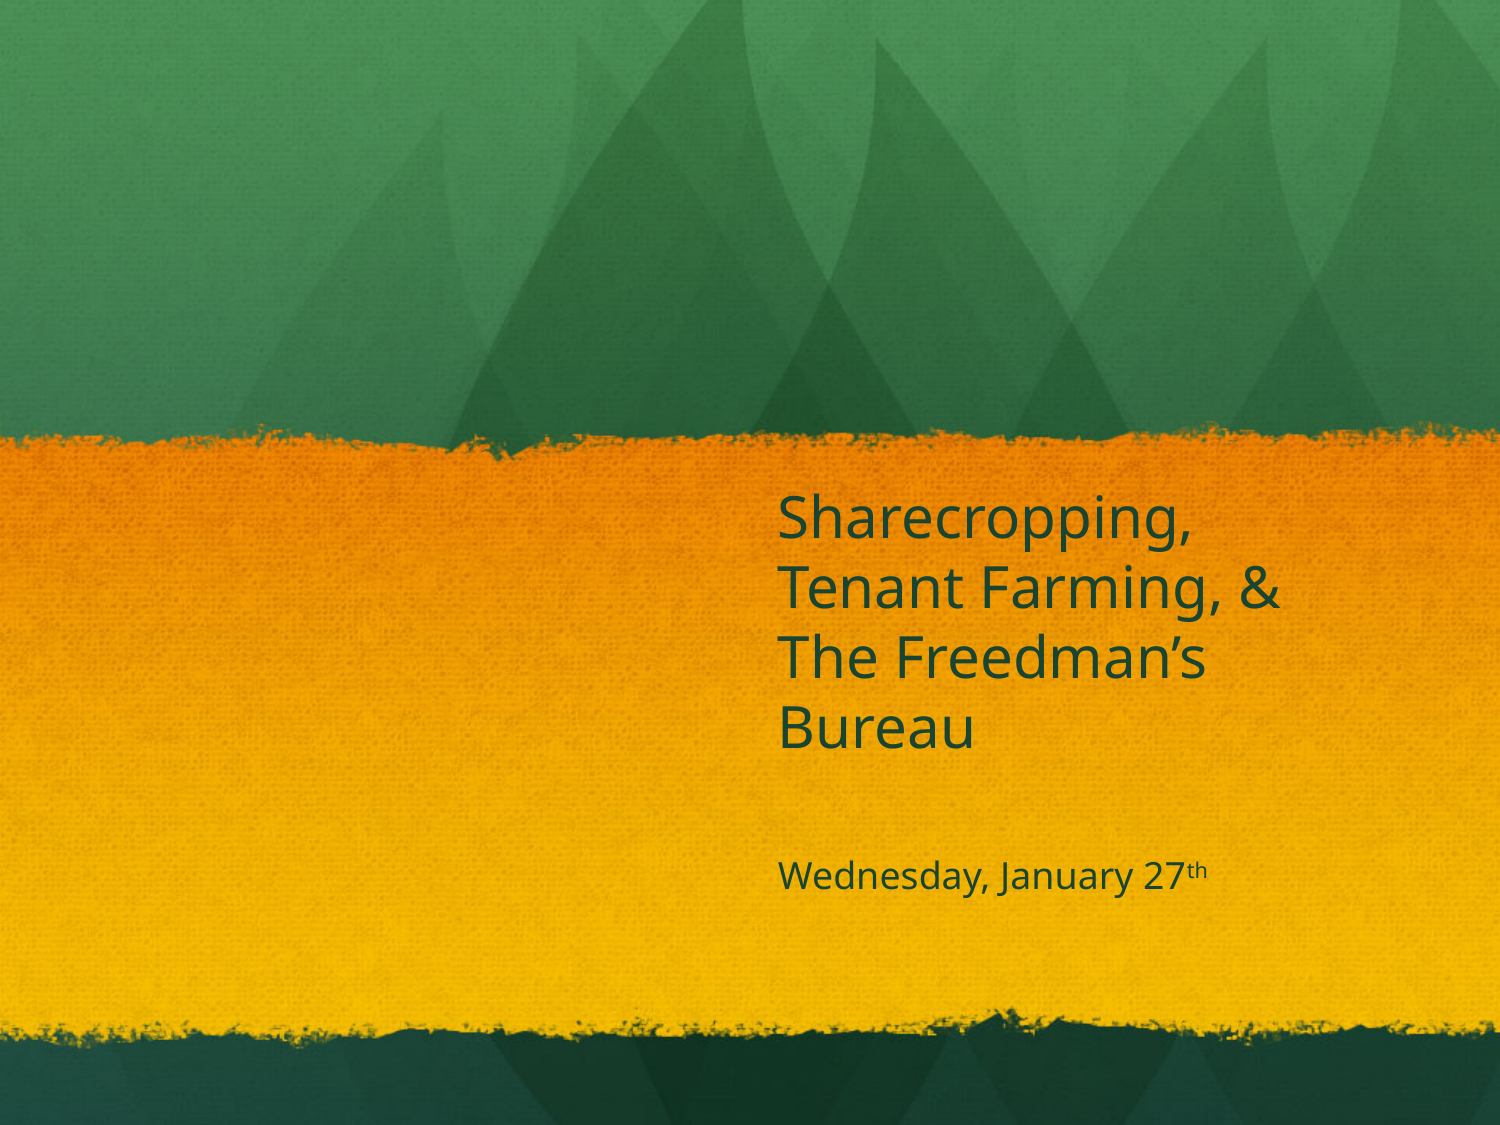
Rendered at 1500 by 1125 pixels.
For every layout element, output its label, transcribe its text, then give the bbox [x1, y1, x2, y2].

title Sharecropping, Tenant Farming, & The Freedman’s Bureau [762, 498, 1300, 768]
picture [0, 0, 1500, 1125]
subtitle Wednesday, January 27th [762, 844, 1300, 932]
